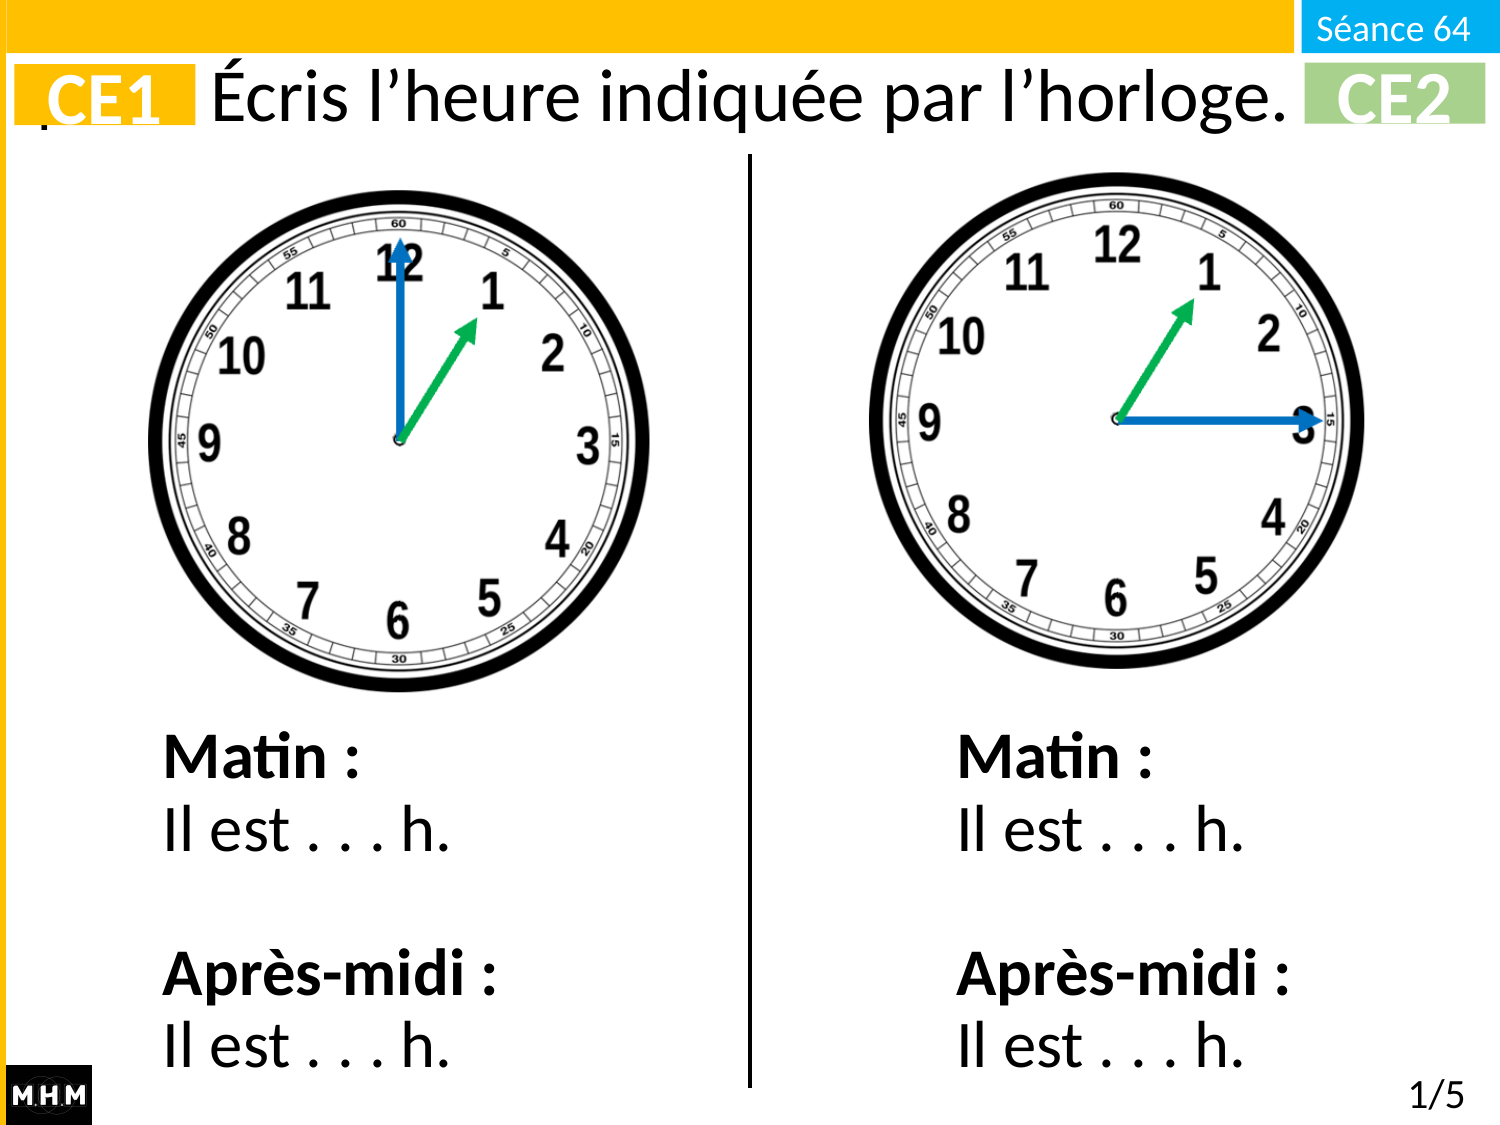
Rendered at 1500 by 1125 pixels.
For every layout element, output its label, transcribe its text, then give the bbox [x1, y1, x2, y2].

picture [126, 185, 660, 707]
text_box Matin : Il est . . . h. Après-midi : Il est . . . h. [147, 621, 817, 1125]
title Écris l’heure indiquée par l’horloge. [195, 47, 1490, 147]
text_box CE2 [1303, 62, 1487, 125]
picture [842, 161, 1383, 672]
picture [6, 1065, 92, 1125]
text_box CE1 [13, 63, 196, 126]
text_box Matin : Il est . . . h. Après-midi : Il est . . . h. [941, 621, 1500, 1125]
